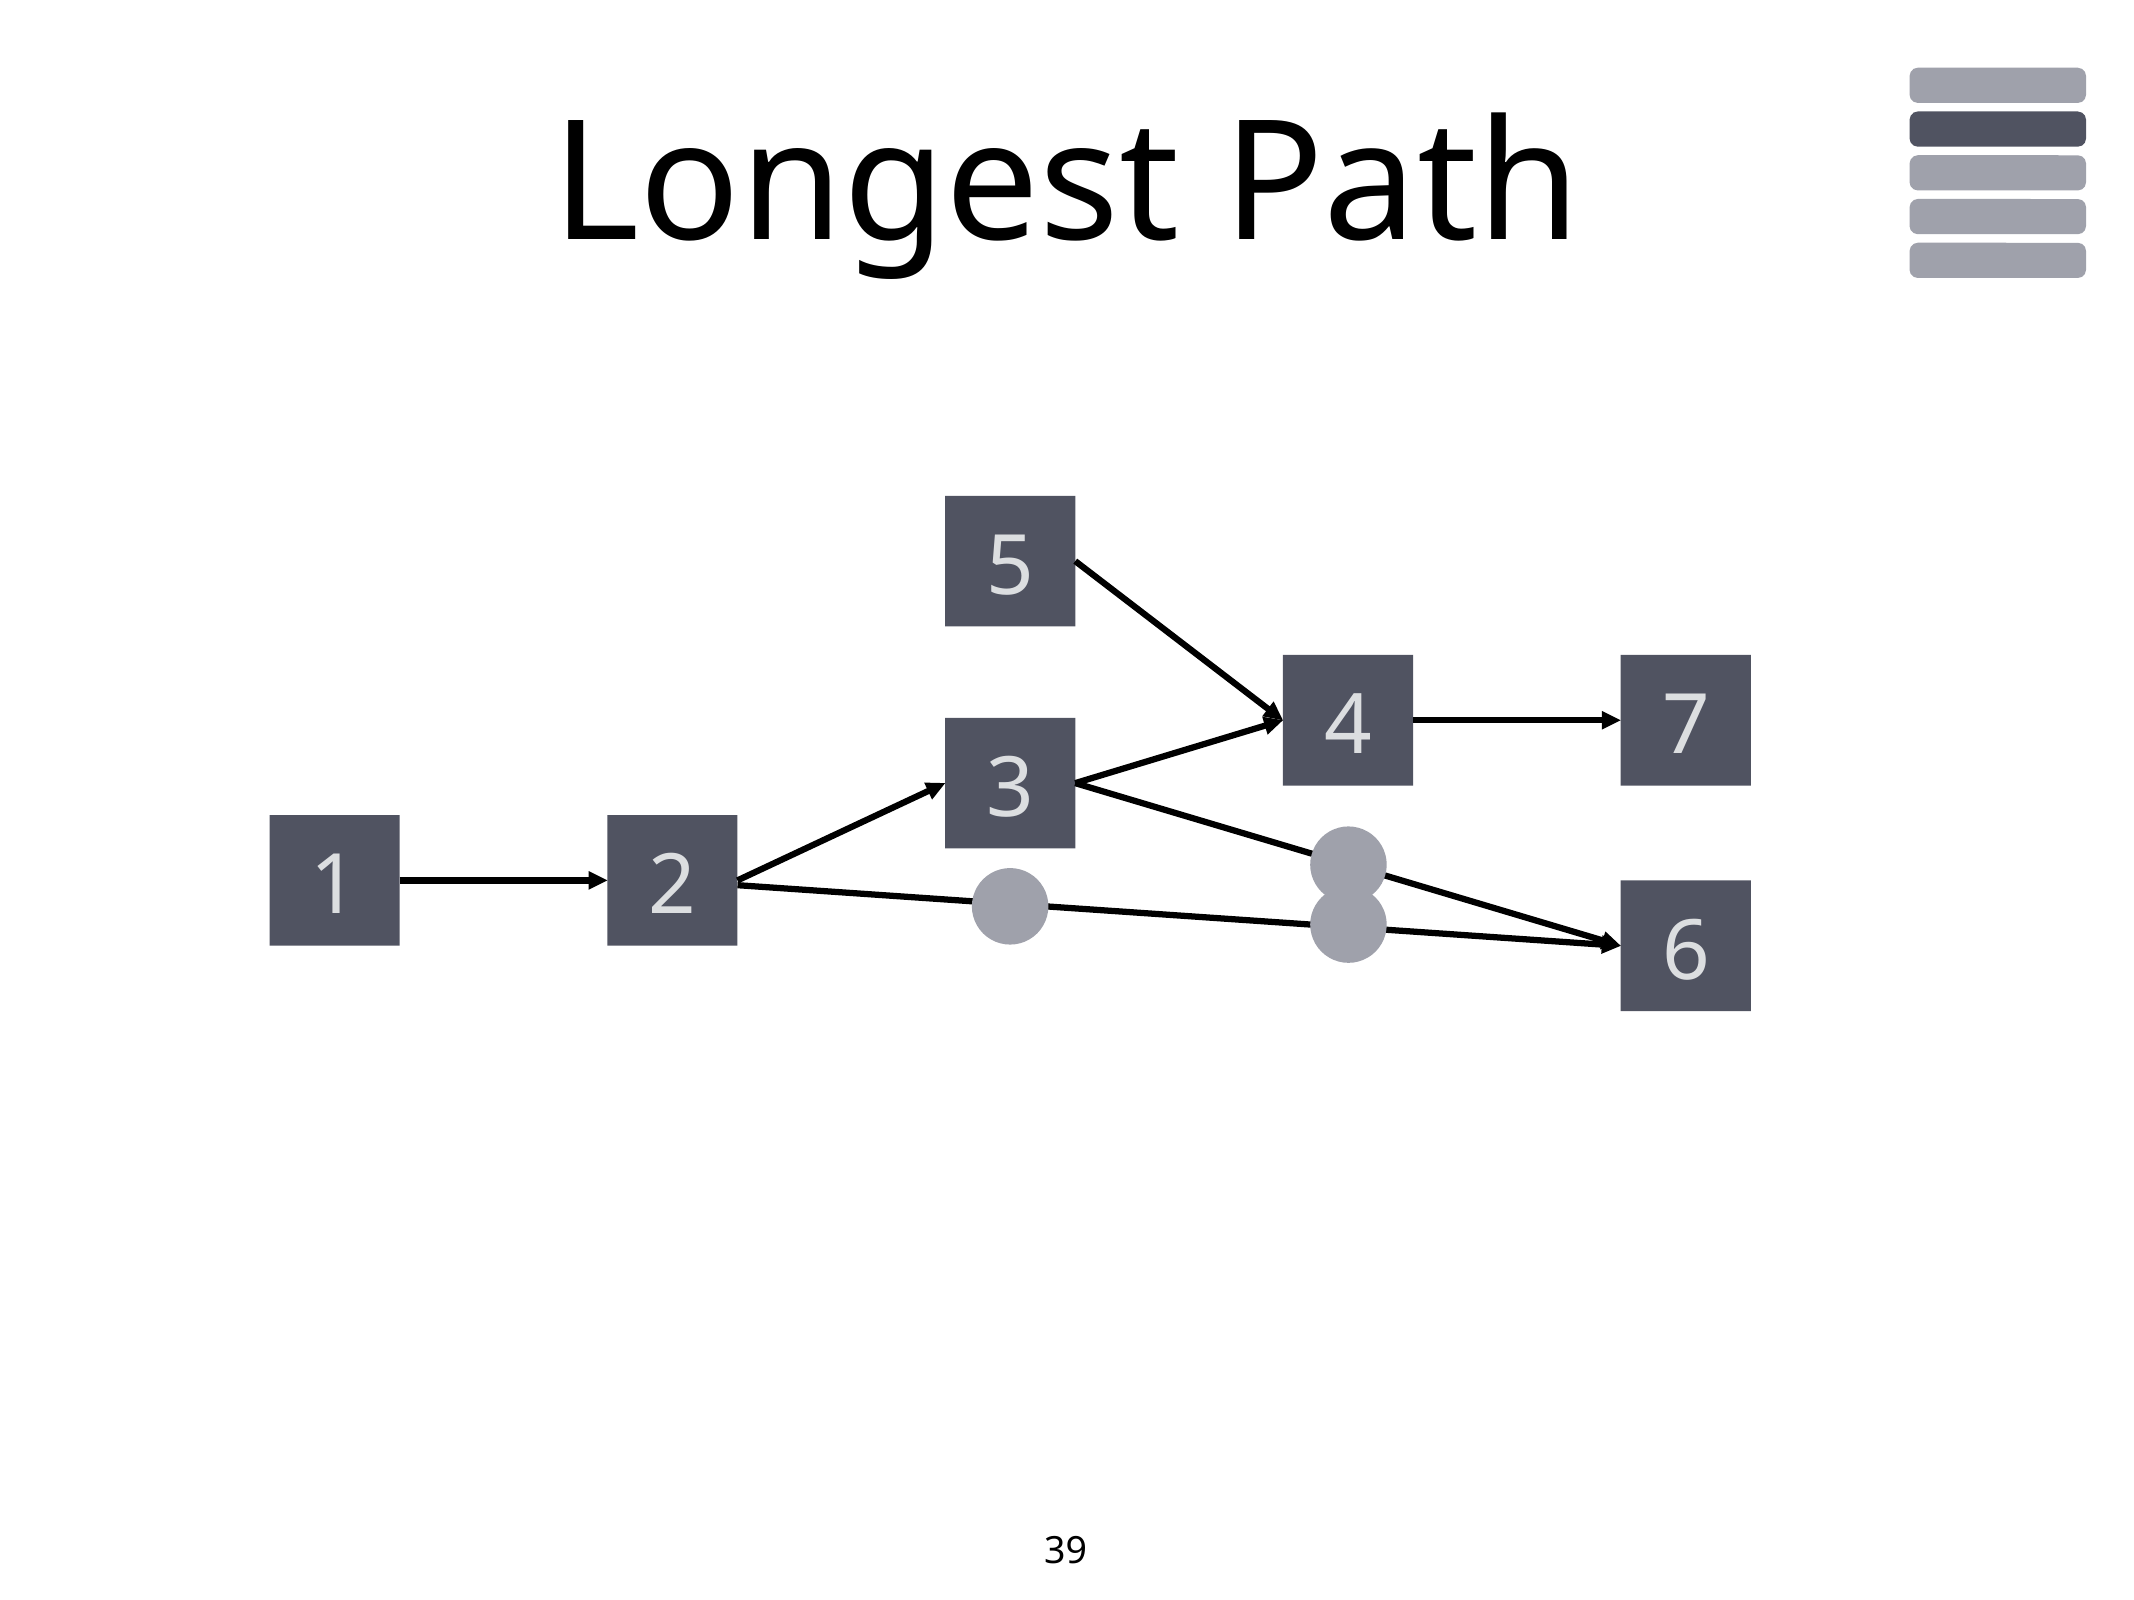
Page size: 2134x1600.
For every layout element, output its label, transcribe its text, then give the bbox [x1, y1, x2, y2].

text_box 6 [1620, 880, 1751, 1012]
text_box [1075, 560, 1284, 715]
text_box 4 [1291, 654, 1414, 775]
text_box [737, 782, 946, 880]
text_box 1 [269, 815, 400, 946]
text_box 2 [607, 815, 733, 946]
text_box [1075, 720, 1284, 777]
text_box 5 [945, 495, 1076, 627]
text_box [971, 826, 1387, 964]
slide_number 39 [1034, 1517, 1097, 1581]
text_box 3 [945, 717, 1070, 849]
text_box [1075, 782, 1621, 879]
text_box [737, 884, 966, 946]
text_box 7 [1620, 654, 1751, 786]
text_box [1393, 884, 1621, 946]
title Longest Path [155, 0, 1978, 351]
